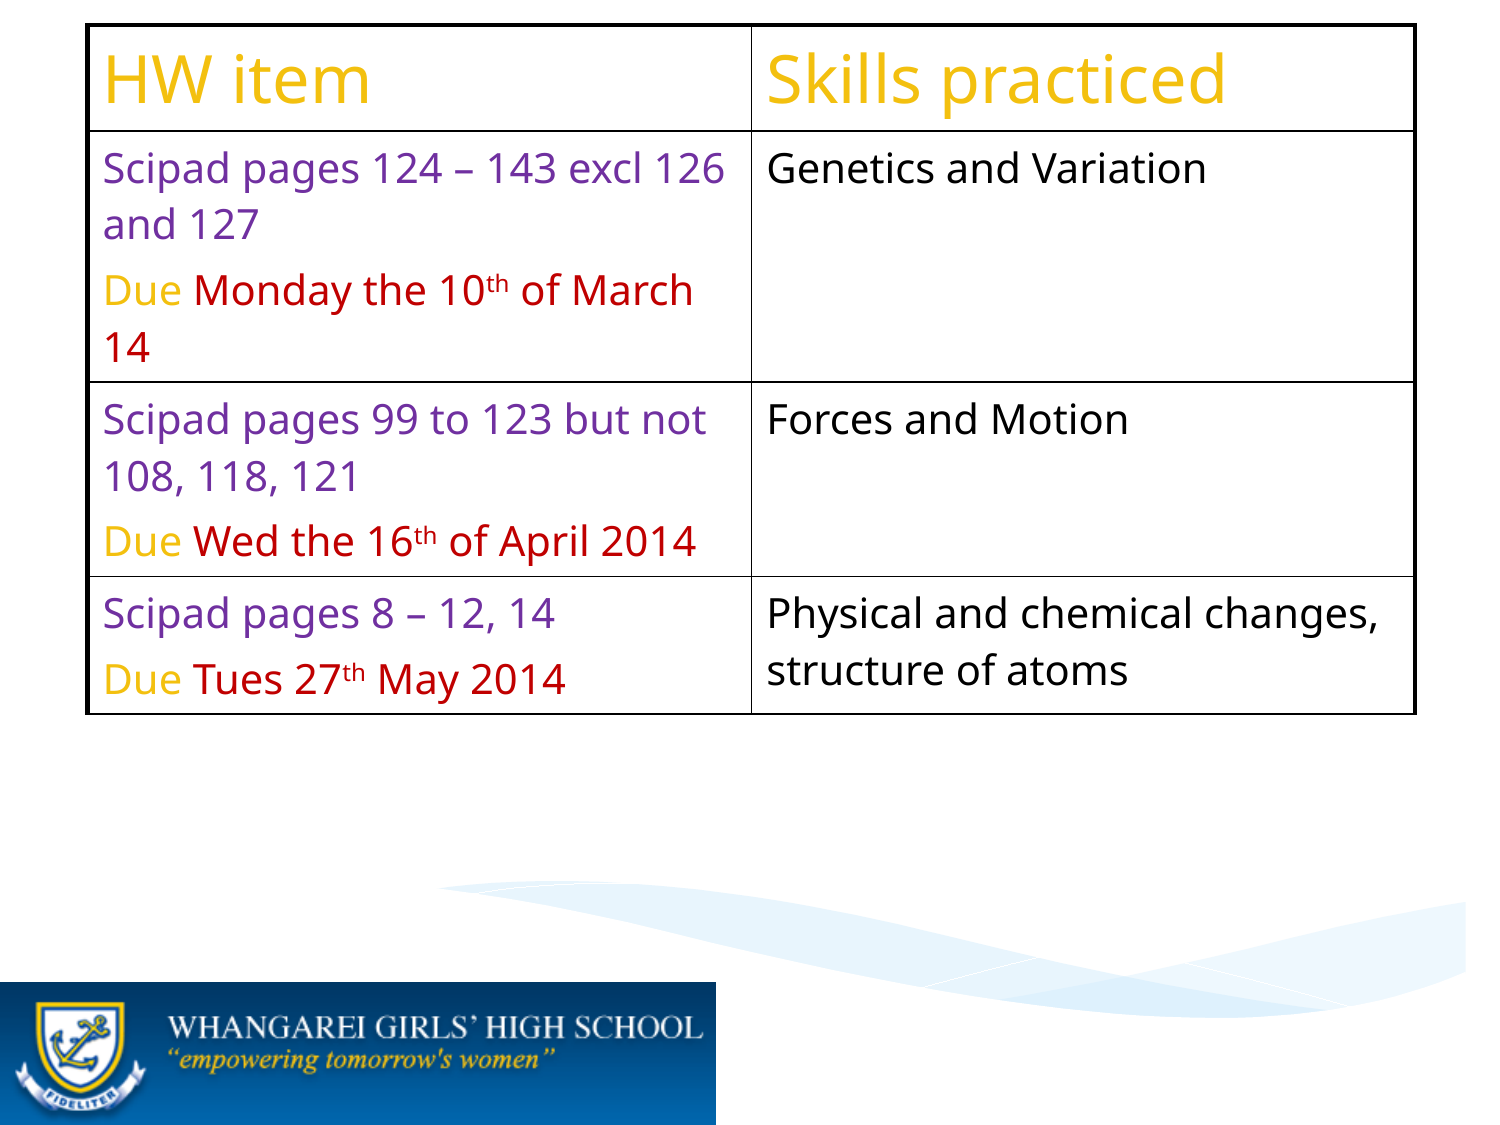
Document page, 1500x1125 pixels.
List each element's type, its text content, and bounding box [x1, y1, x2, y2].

table_cell Scipad pages 99 to 123 but not 108, 118, 121 Due Wed the 16th of April 2014 [90, 383, 751, 576]
table_cell Forces and Motion [752, 383, 1413, 576]
table_cell Scipad pages 124 – 143 excl 126 and 127 Due Monday the 10th of March 14 [90, 132, 751, 381]
table_header HW item [90, 27, 751, 130]
table_cell Genetics and Variation [752, 132, 1413, 381]
table_cell Physical and chemical changes, structure of atoms [752, 577, 1413, 713]
picture [0, 982, 716, 1125]
table_cell Scipad pages 8 – 12, 14 Due Tues 27th May 2014 [90, 577, 751, 713]
table_header Skills practiced [752, 27, 1413, 130]
